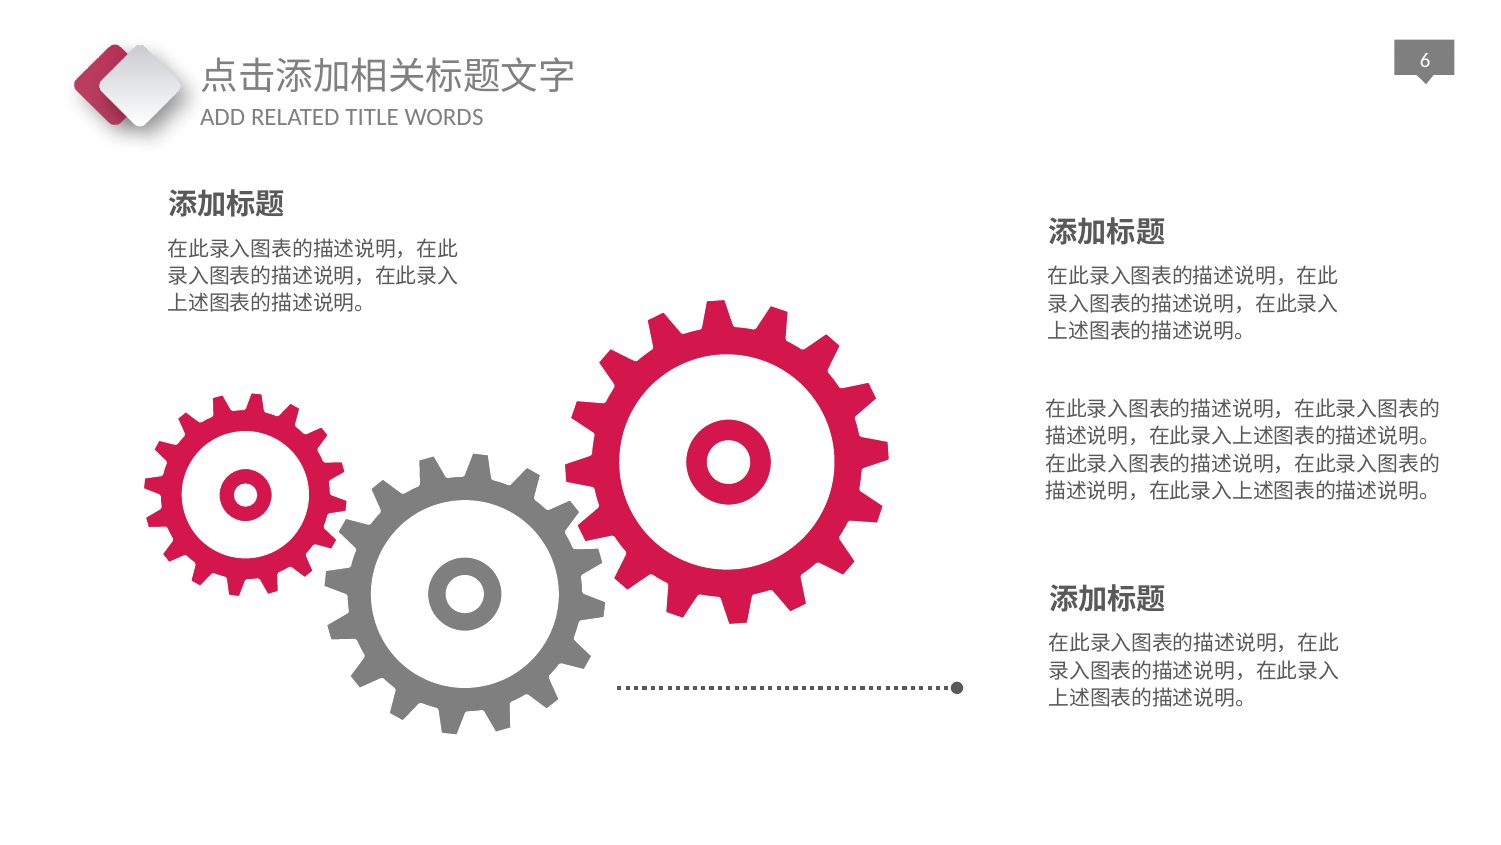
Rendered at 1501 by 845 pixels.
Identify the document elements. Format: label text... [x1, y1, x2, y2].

text_box [217, 466, 274, 524]
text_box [1032, 205, 1365, 438]
text_box [322, 451, 608, 737]
picture [89, 35, 190, 136]
text_box [141, 391, 349, 599]
text_box 在此录入图表的描述说明，在此录入图表的描述说明，在此录入上述图表的描述说明。 [156, 227, 488, 321]
text_box [426, 555, 504, 633]
text_box 在此录入图表的描述说明，在此录入图表的描述说明，在此录入上述图表的描述说明。在此录入图表的描述说明，在此录入图表的描述说明，在此录入上述图表的描述说明。 [1034, 387, 1470, 536]
text_box [562, 297, 891, 627]
text_box 添加标题 [156, 179, 297, 226]
text_box [684, 417, 773, 507]
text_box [1033, 572, 1366, 719]
